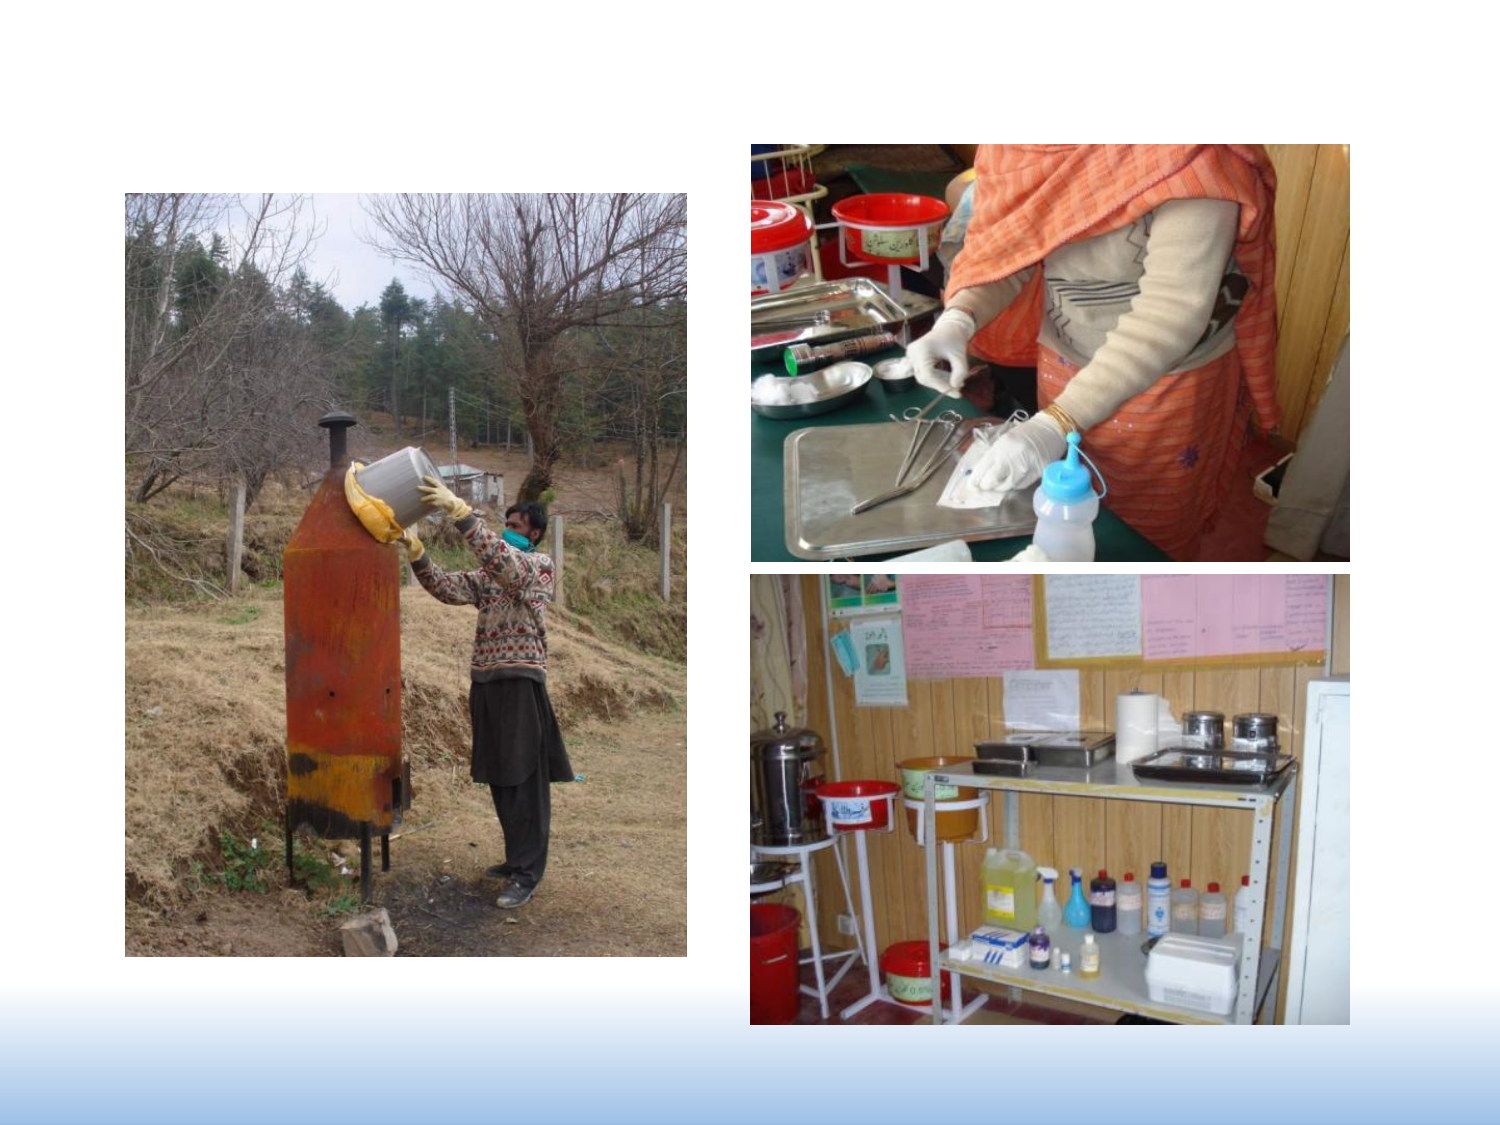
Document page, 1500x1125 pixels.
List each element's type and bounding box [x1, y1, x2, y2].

picture [750, 144, 1351, 562]
picture [749, 574, 1351, 1026]
list [124, 193, 687, 957]
